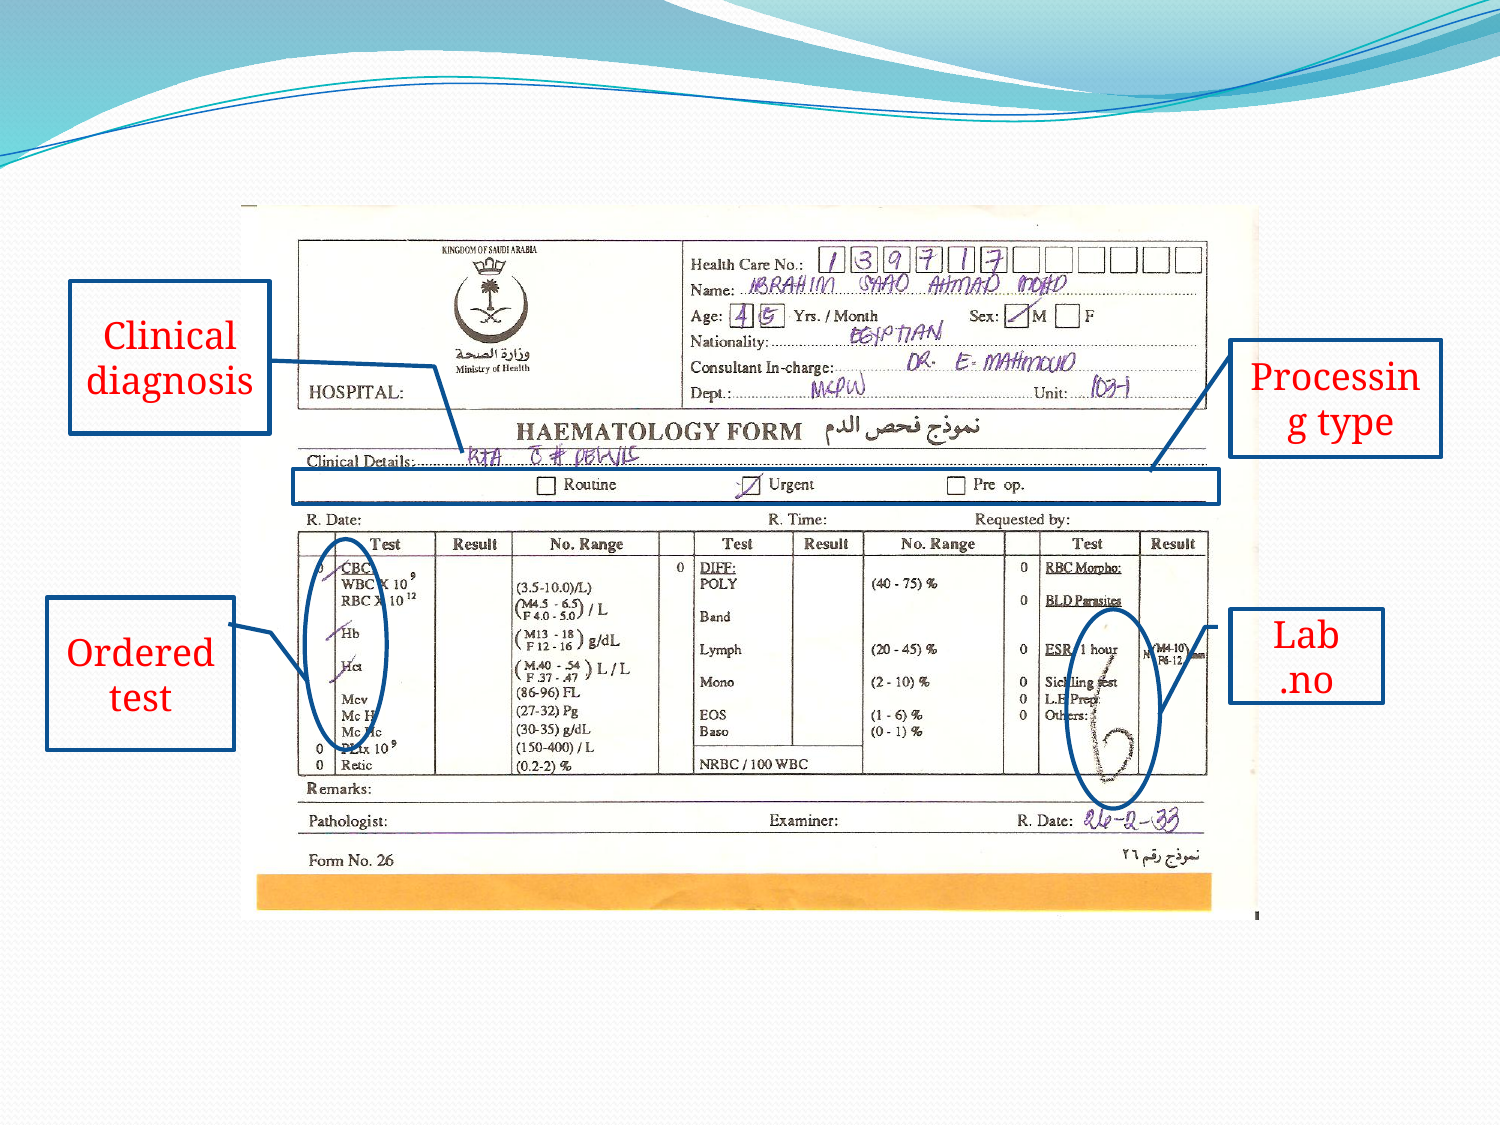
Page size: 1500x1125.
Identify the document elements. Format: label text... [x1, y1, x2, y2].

text_box Clinical diagnosis [68, 279, 233, 436]
text_box Ordered test [45, 595, 233, 752]
picture [240, 204, 1260, 921]
text_box Lab no. [1266, 607, 1385, 705]
text_box Processing type [1266, 338, 1443, 459]
